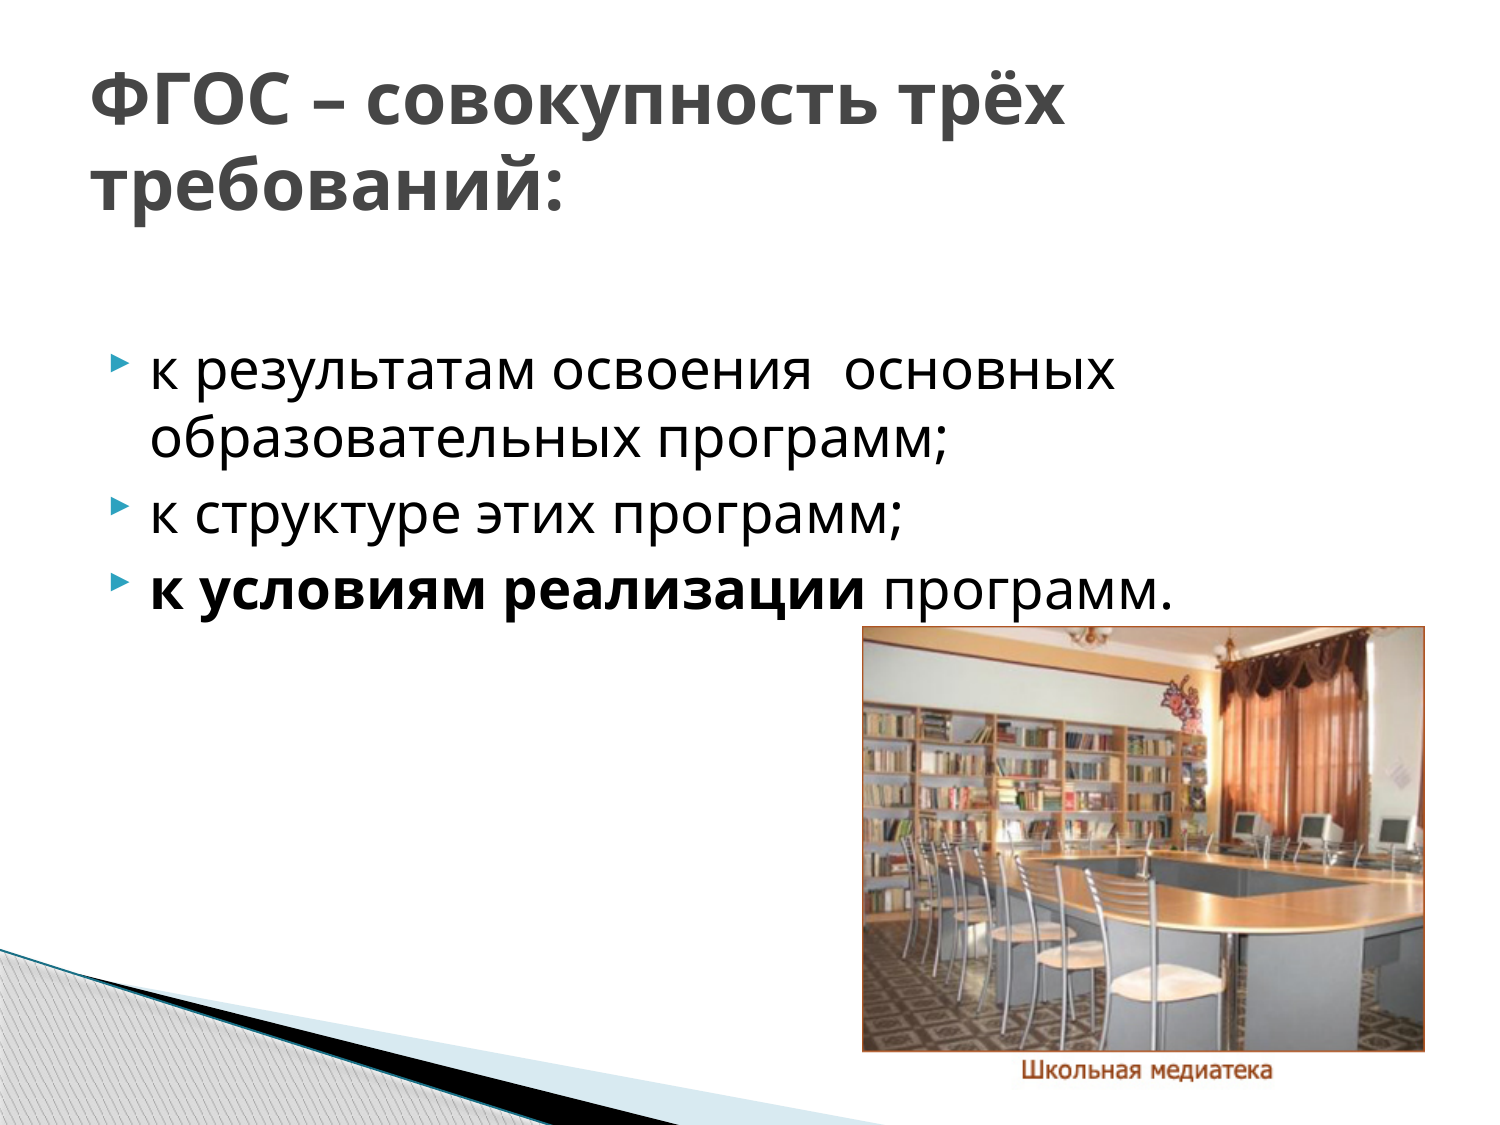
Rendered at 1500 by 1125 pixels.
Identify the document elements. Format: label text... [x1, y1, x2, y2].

list к результатам освоения основных образовательных программ; к структуре этих программ; к условиям реализации программ. [75, 326, 1425, 1005]
picture [862, 626, 1426, 1090]
title ФГОС – совокупность трёх требований: [75, 45, 1425, 233]
